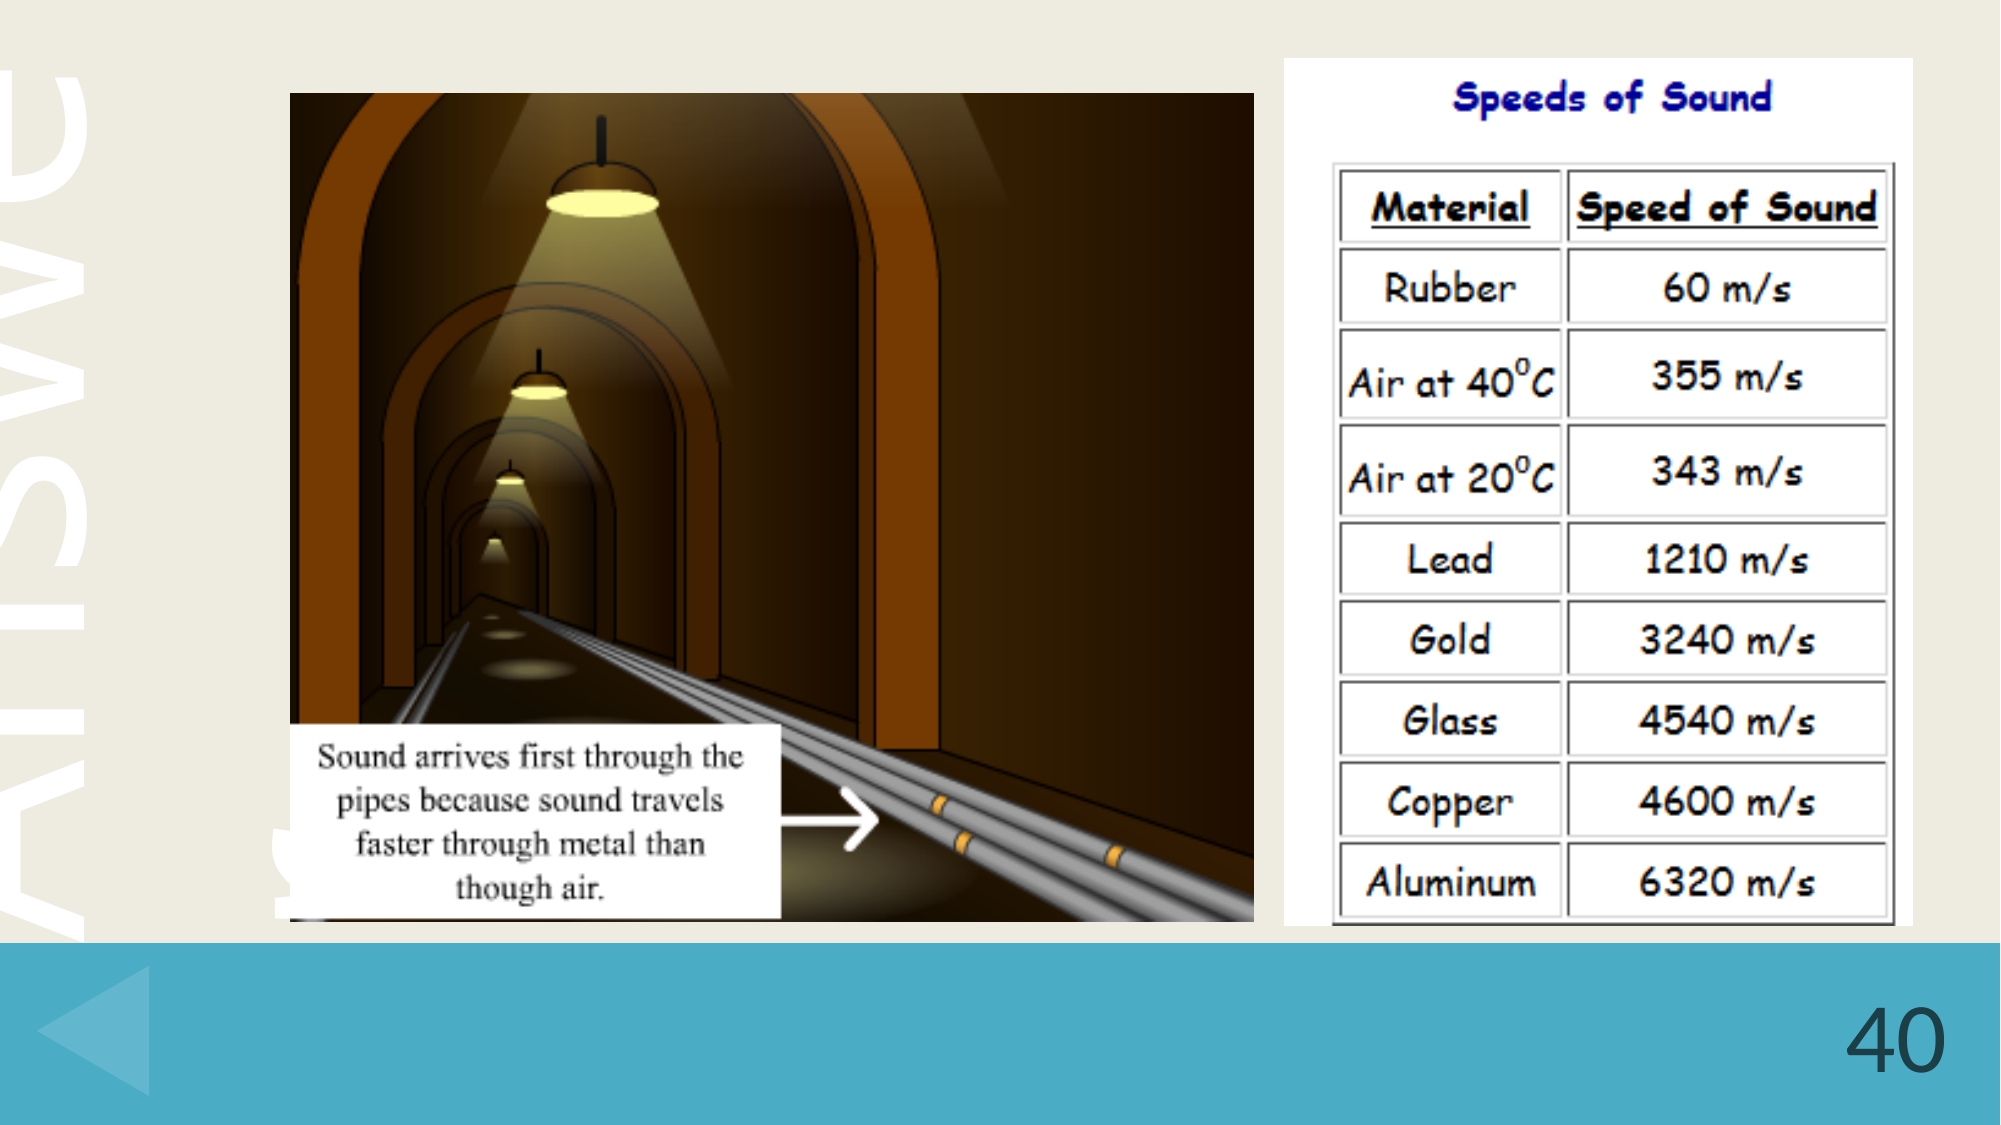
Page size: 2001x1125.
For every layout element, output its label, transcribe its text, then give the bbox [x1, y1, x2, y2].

picture [1284, 57, 1913, 926]
list 40 [1494, 967, 1963, 1097]
title Category 5 [99, 45, 1900, 233]
picture [290, 93, 1255, 923]
